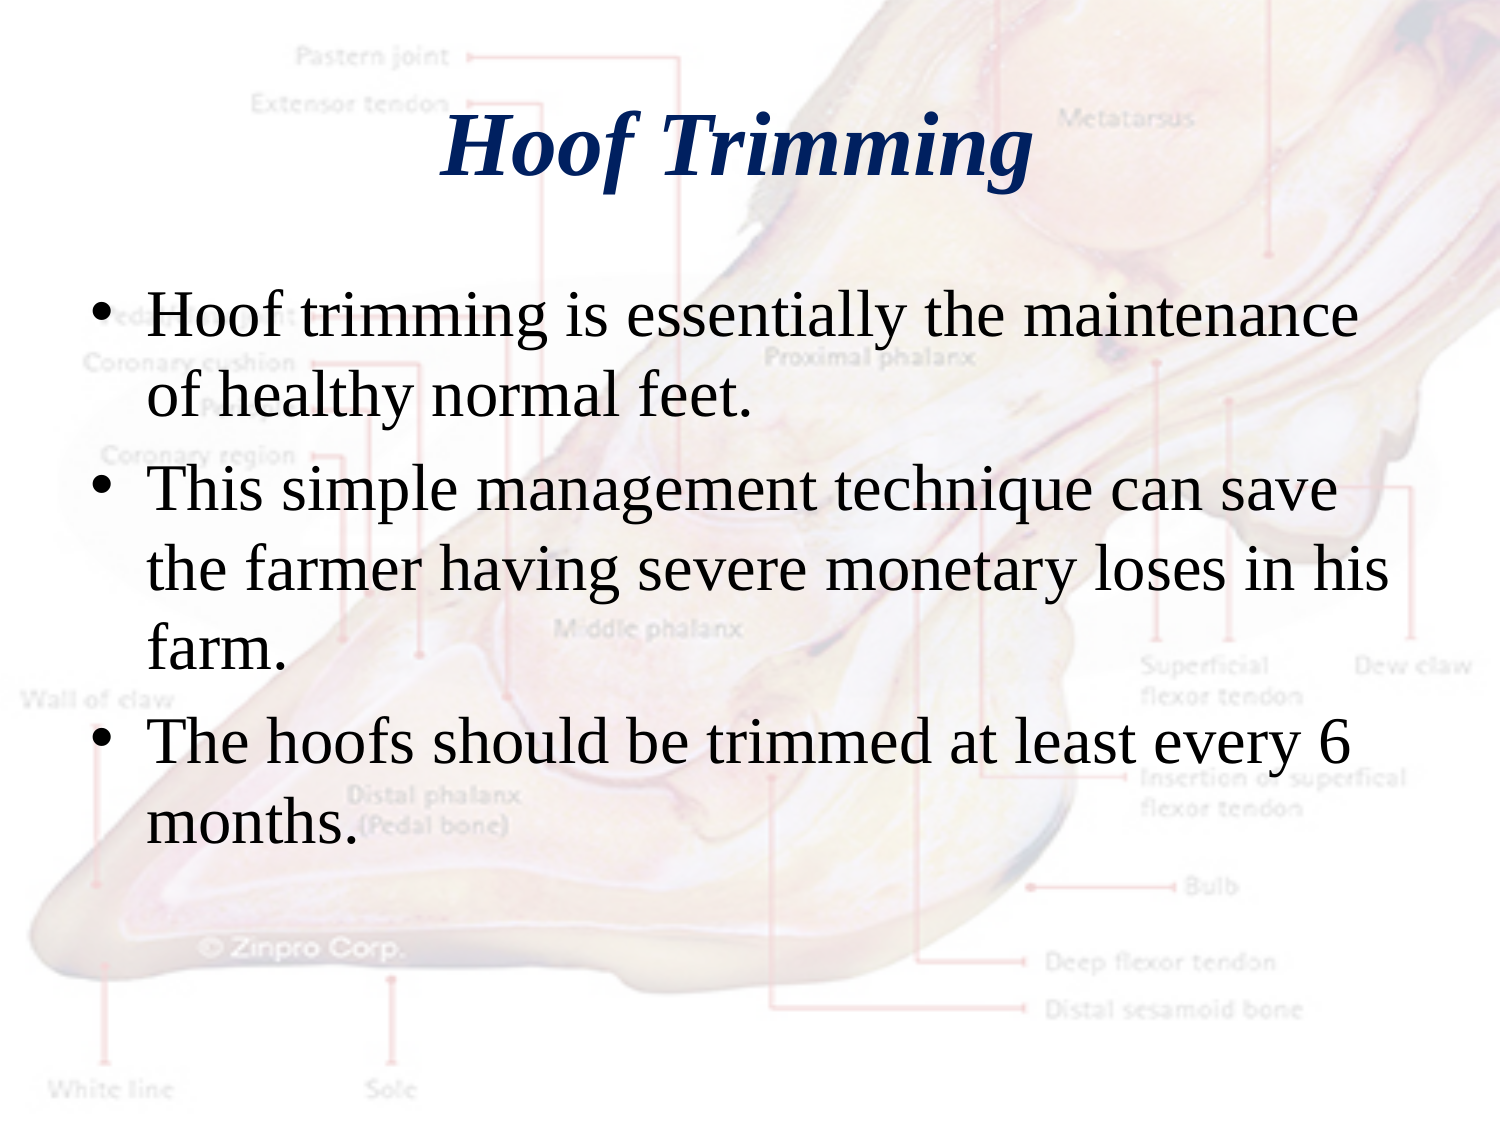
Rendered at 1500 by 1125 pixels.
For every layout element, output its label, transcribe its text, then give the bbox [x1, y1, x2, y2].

title Hoof Trimming [75, 45, 1425, 233]
list Hoof trimming is essentially the maintenance of healthy normal feet. This simple management technique can save the farmer having severe monetary loses in his farm. The hoofs should be trimmed at least every 6 months. [75, 262, 1425, 1005]
